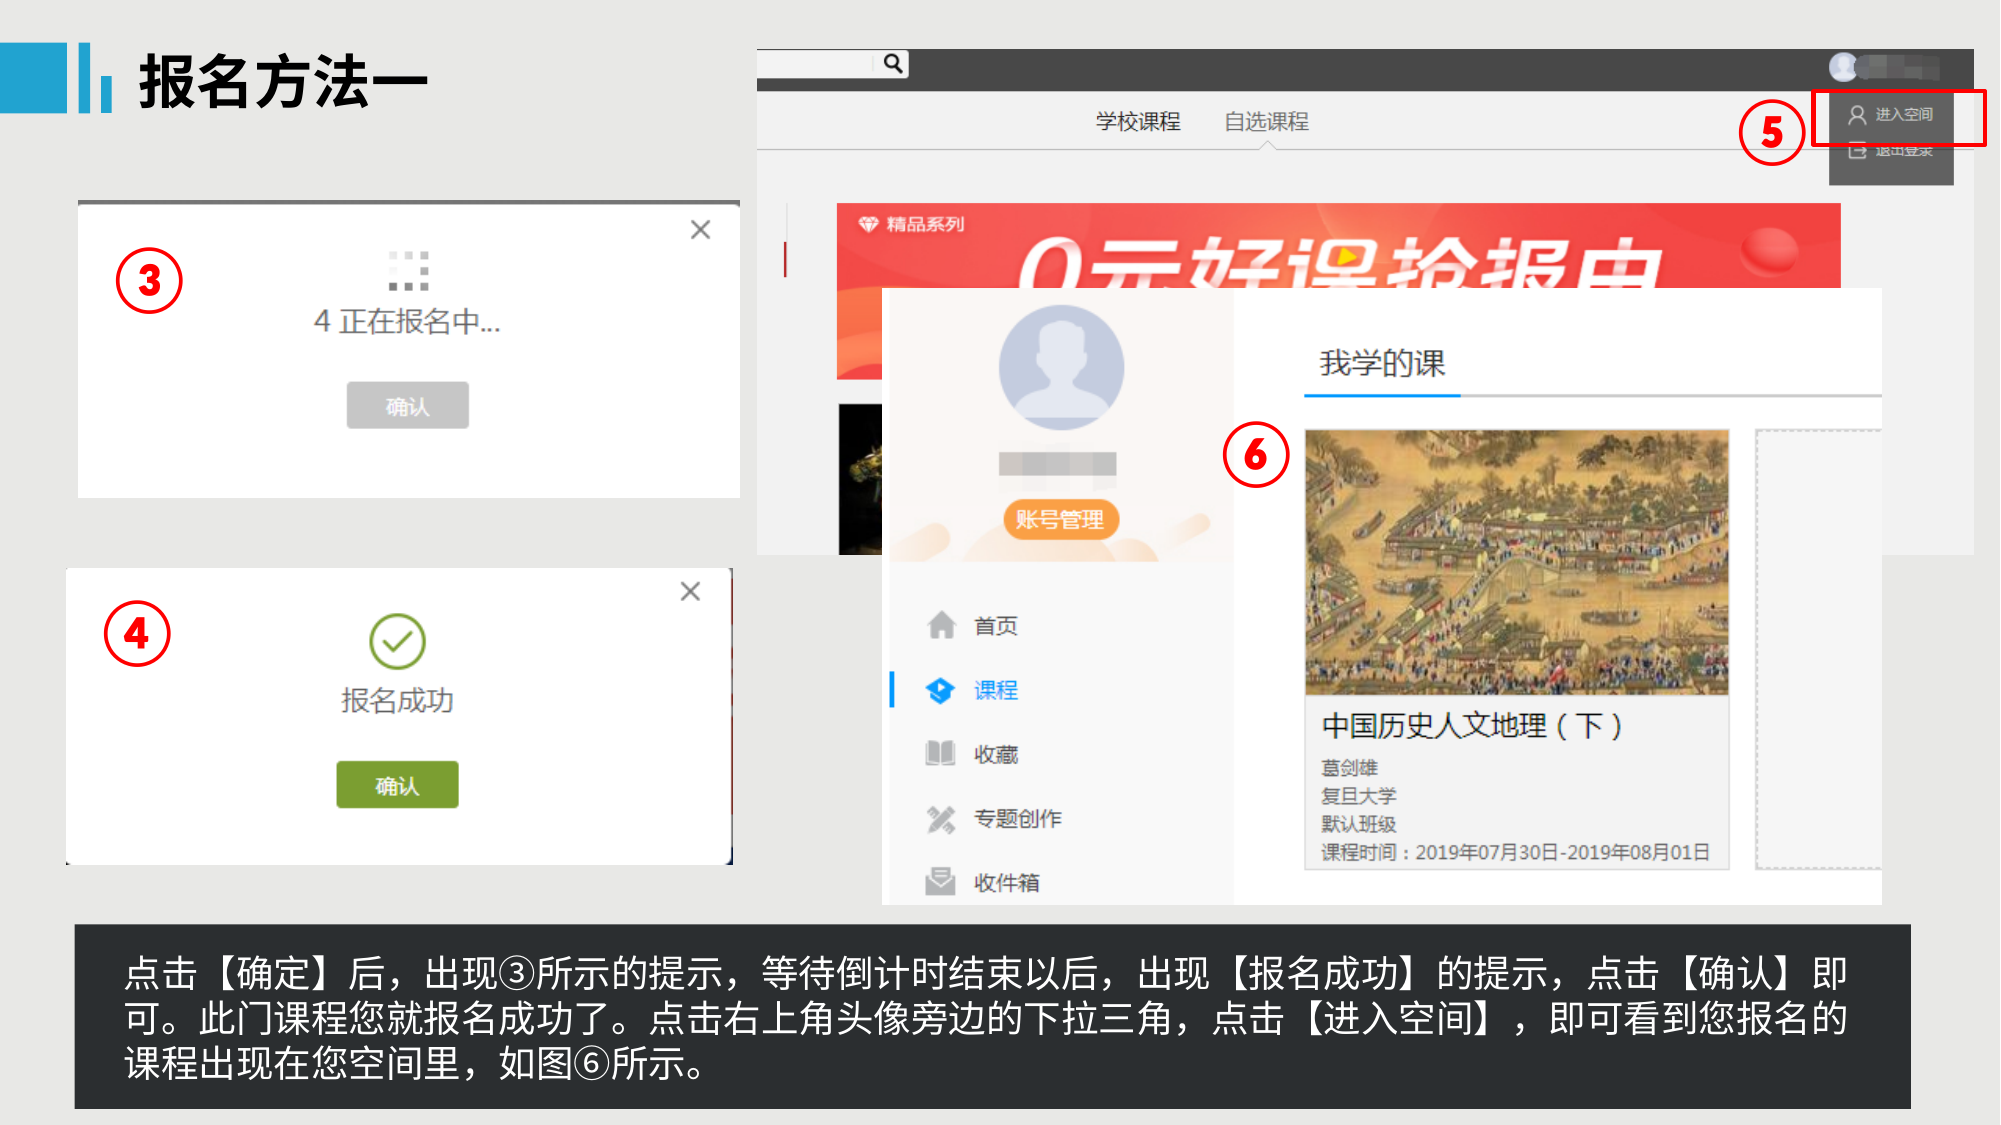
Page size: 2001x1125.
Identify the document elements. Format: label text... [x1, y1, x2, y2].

picture [757, 48, 1974, 905]
text_box [99, 74, 114, 115]
text_box [72, 922, 1913, 1111]
text_box 点击【确定】后，出现③所示的提示，等待倒计时结束以后，出现【报名成功】的提示，点击【确认】即可。此门课程您就报名成功了。点击右上角头像旁边的下拉三角，点击【进入空间】，即可看到您报名的课程出现在您空间里，如图⑥所示。 [109, 942, 1882, 1093]
text_box [77, 41, 92, 116]
picture [66, 568, 733, 865]
text_box [0, 41, 69, 116]
text_box 报名方法一 [123, 38, 708, 123]
picture [78, 200, 740, 498]
text_box [1977, 89, 1987, 147]
